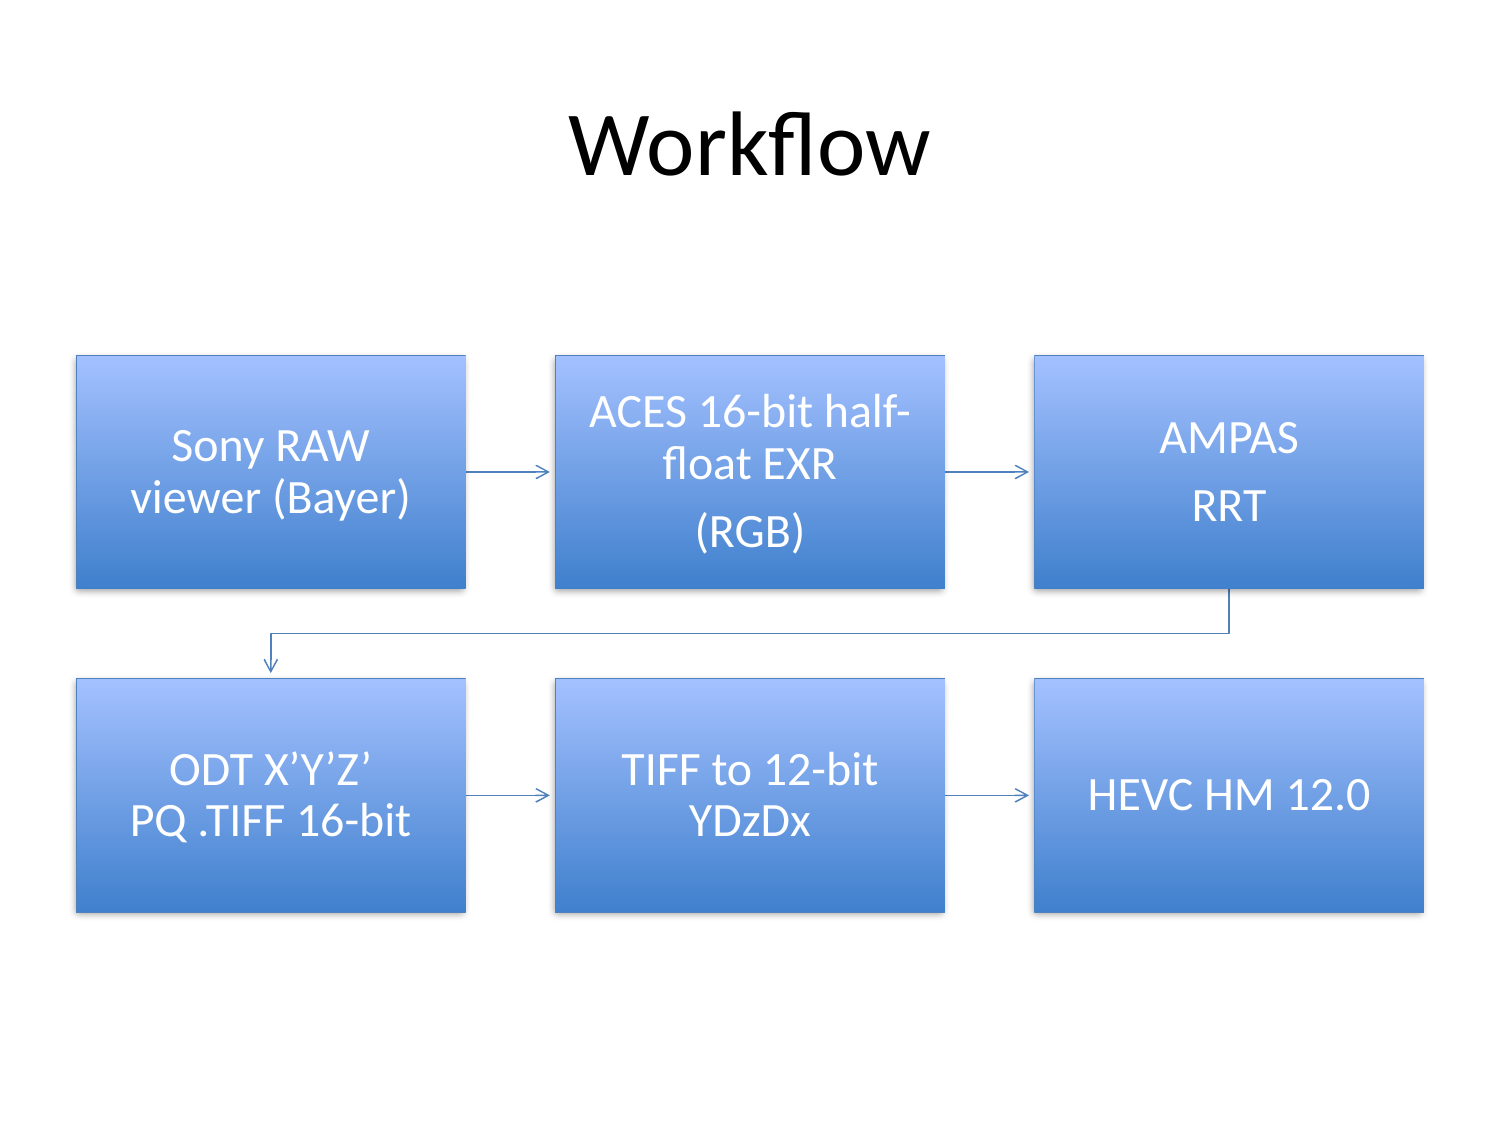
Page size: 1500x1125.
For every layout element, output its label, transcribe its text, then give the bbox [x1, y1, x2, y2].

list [74, 262, 1426, 1006]
title Workflow [75, 45, 1425, 233]
